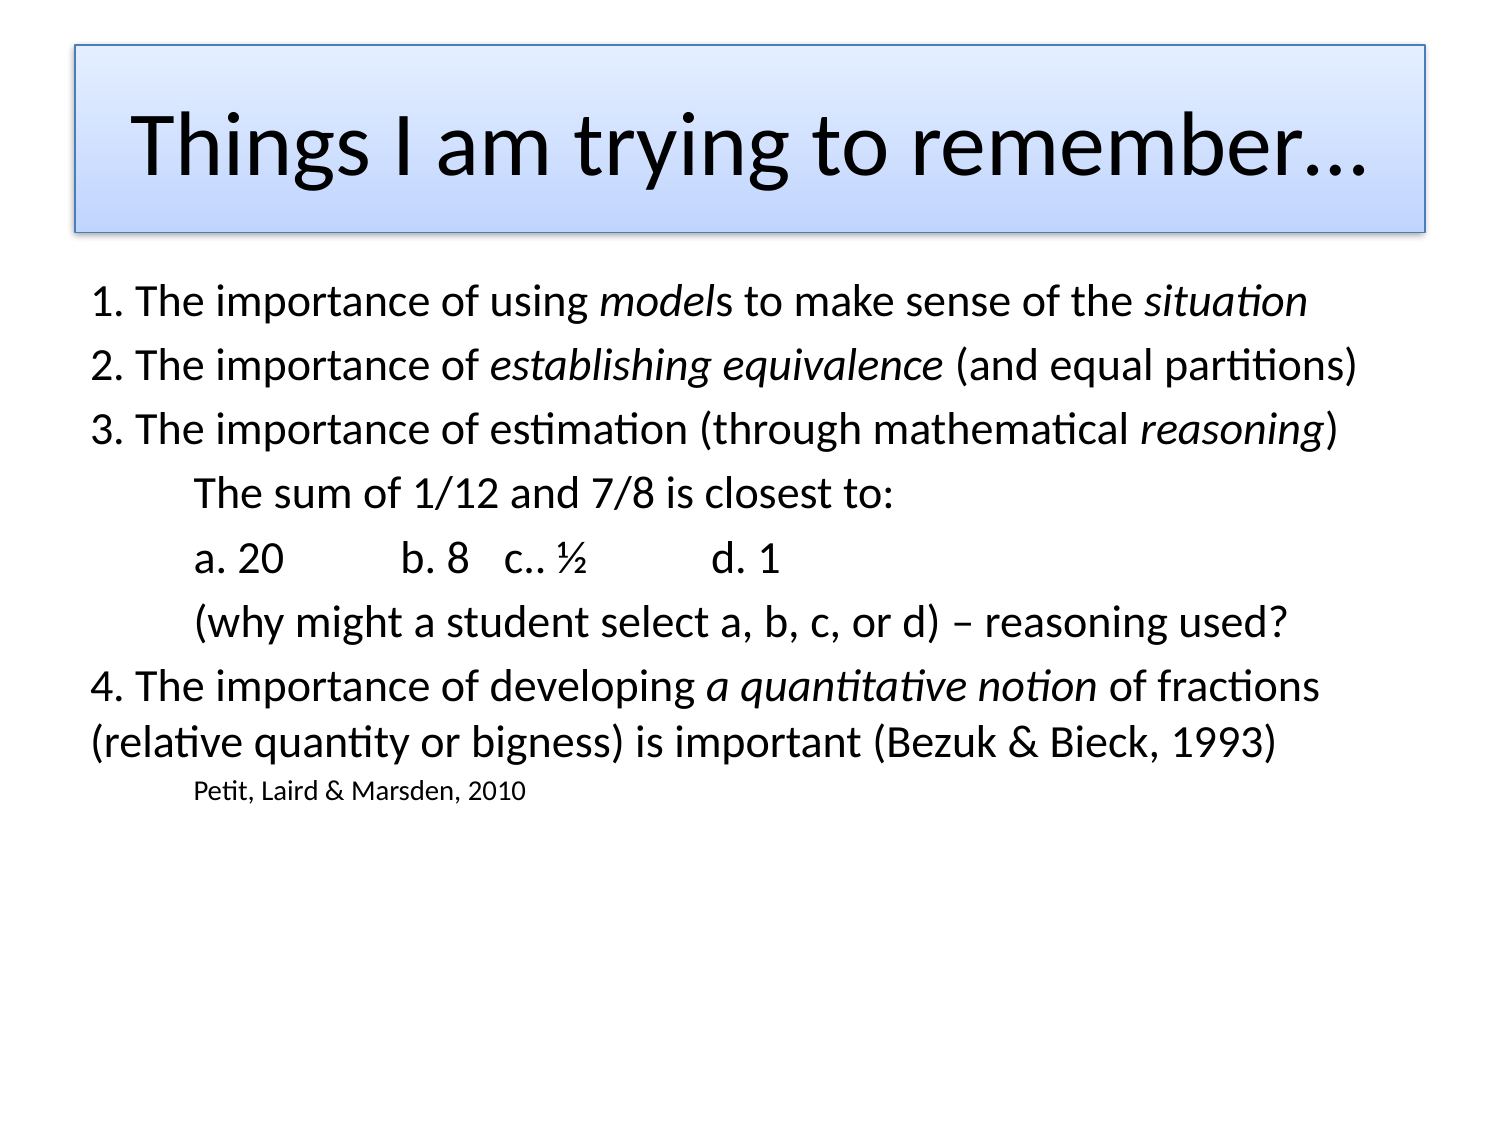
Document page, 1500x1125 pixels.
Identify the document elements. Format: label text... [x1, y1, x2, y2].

title Things I am trying to remember… [74, 44, 1426, 233]
list 1. The importance of using models to make sense of the situation 2. The importance of establishing equivalence (and equal partitions) 3. The importance of estimation (through mathematical reasoning) The sum of 1/12 and 7/8 is closest to: a. 20 b. 8 c.. ½ d. 1 (why might a student select a, b, c, or d) – reasoning used? 4. The importance of developing a quantitative notion of fractions (relative quantity or bigness) is important (Bezuk & Bieck, 1993) Petit, Laird & Marsden, 2010 [75, 262, 1425, 1005]
